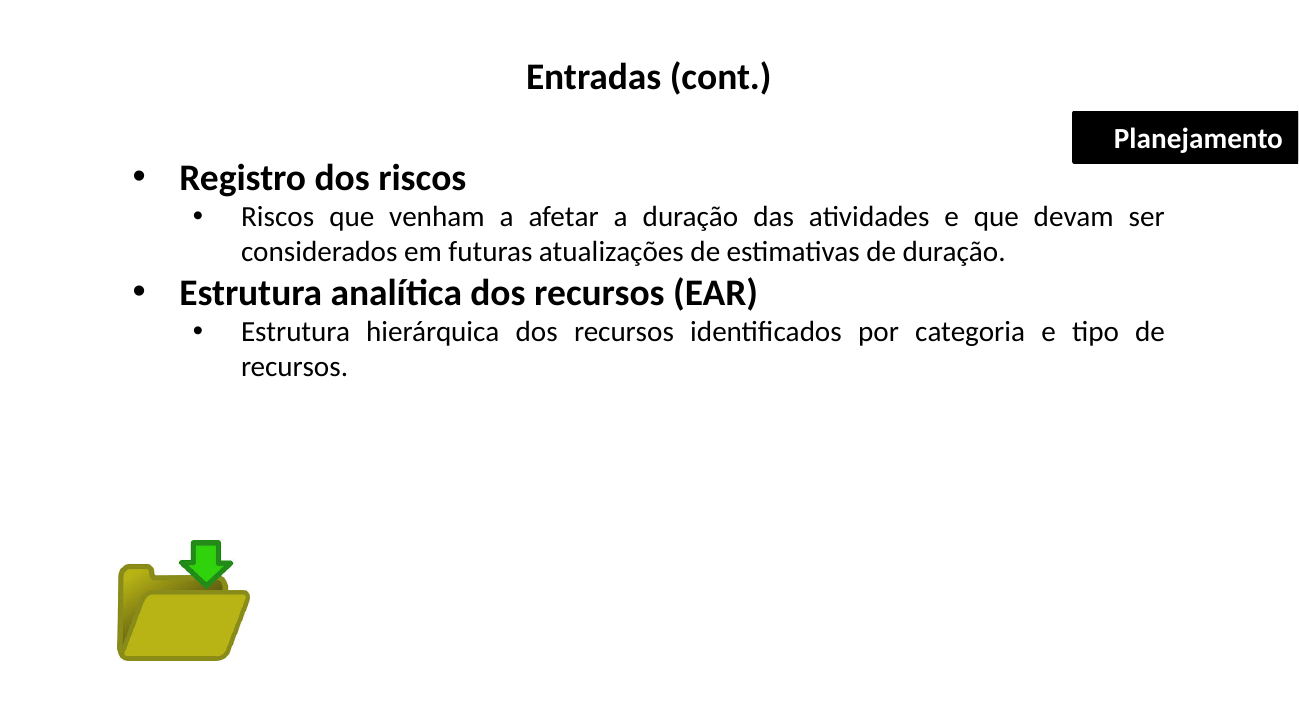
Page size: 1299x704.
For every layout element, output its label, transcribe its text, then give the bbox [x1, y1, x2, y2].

picture [117, 540, 250, 661]
text_box Registro dos riscos Riscos que venham a afetar a duração das atividades e que devam ser considerados em futuras atualizações de estimativas de duração. Estrutura analítica dos recursos (EAR) Estrutura hierárquica dos recursos identificados por categoria e tipo de recursos. [117, 145, 1181, 393]
text_box Planejamento [1074, 112, 1299, 162]
text_box Entradas (cont.) [0, 44, 1299, 106]
